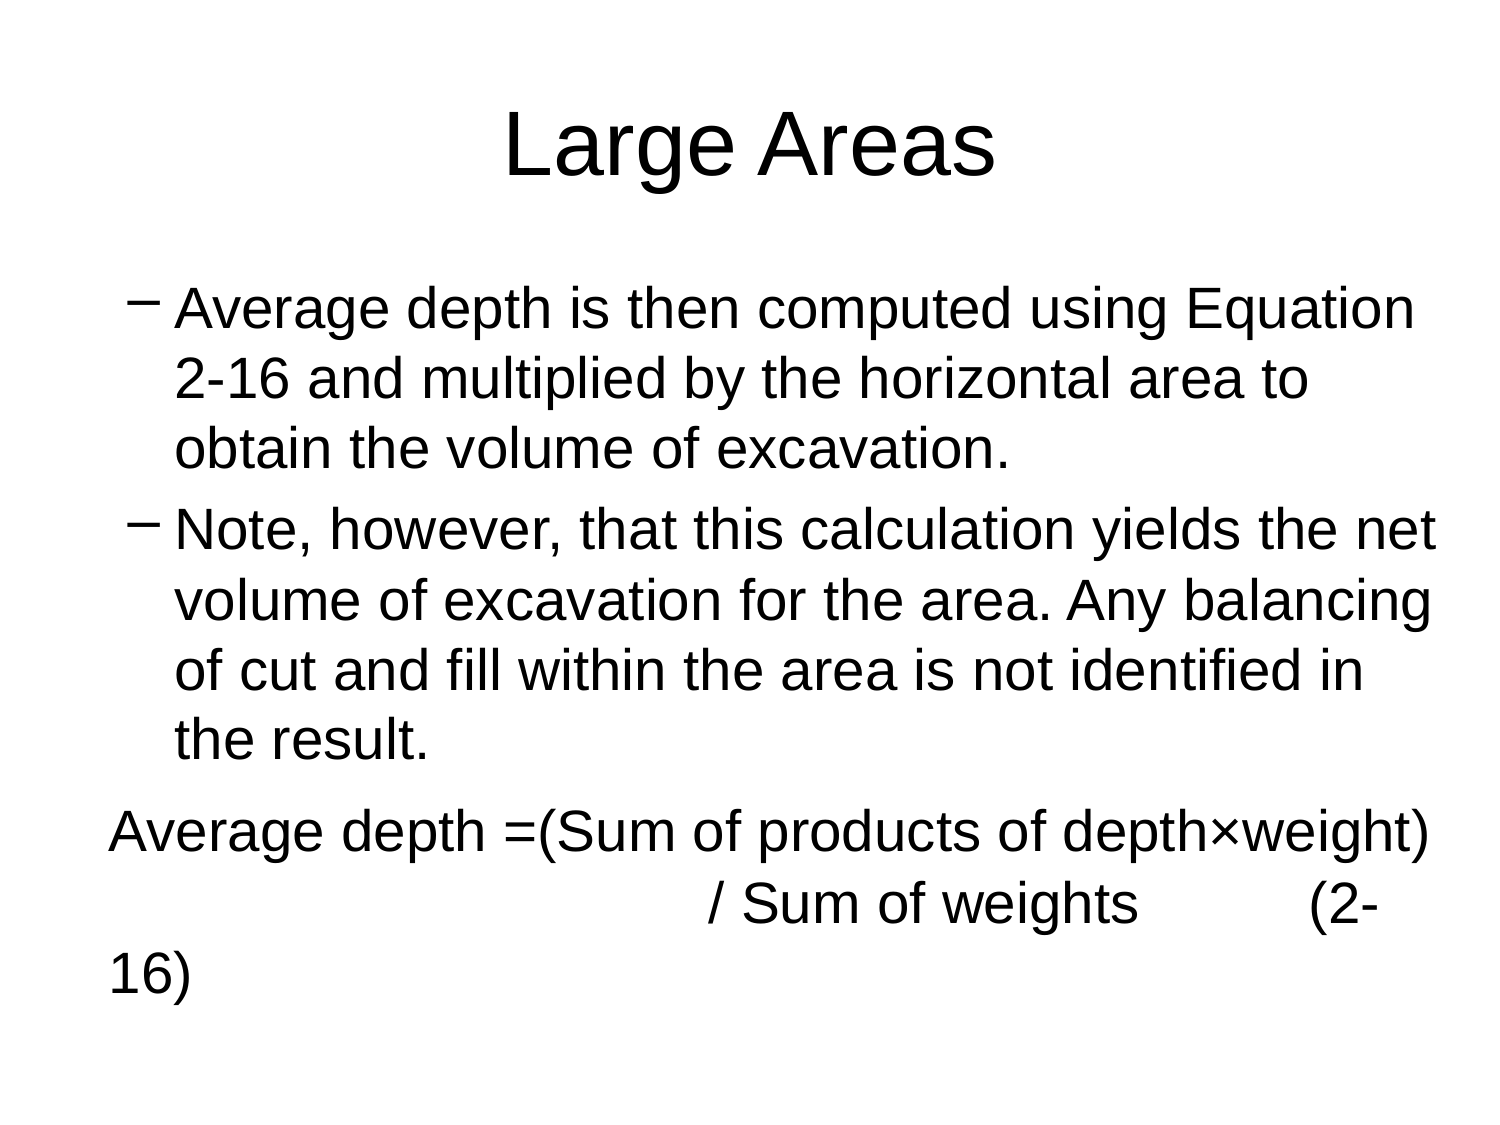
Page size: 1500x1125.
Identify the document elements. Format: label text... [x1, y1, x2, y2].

title Large Areas [74, 44, 1426, 233]
list Average depth is then computed using Equation 2-16 and multiplied by the horizontal area to obtain the volume of excavation. Note, however, that this calculation yields the net volume of excavation for the area. Any balancing of cut and fill within the area is not identified in the result. Average depth =(Sum of products of depth×weight) / Sum of weights (2-16) [37, 262, 1463, 1076]
